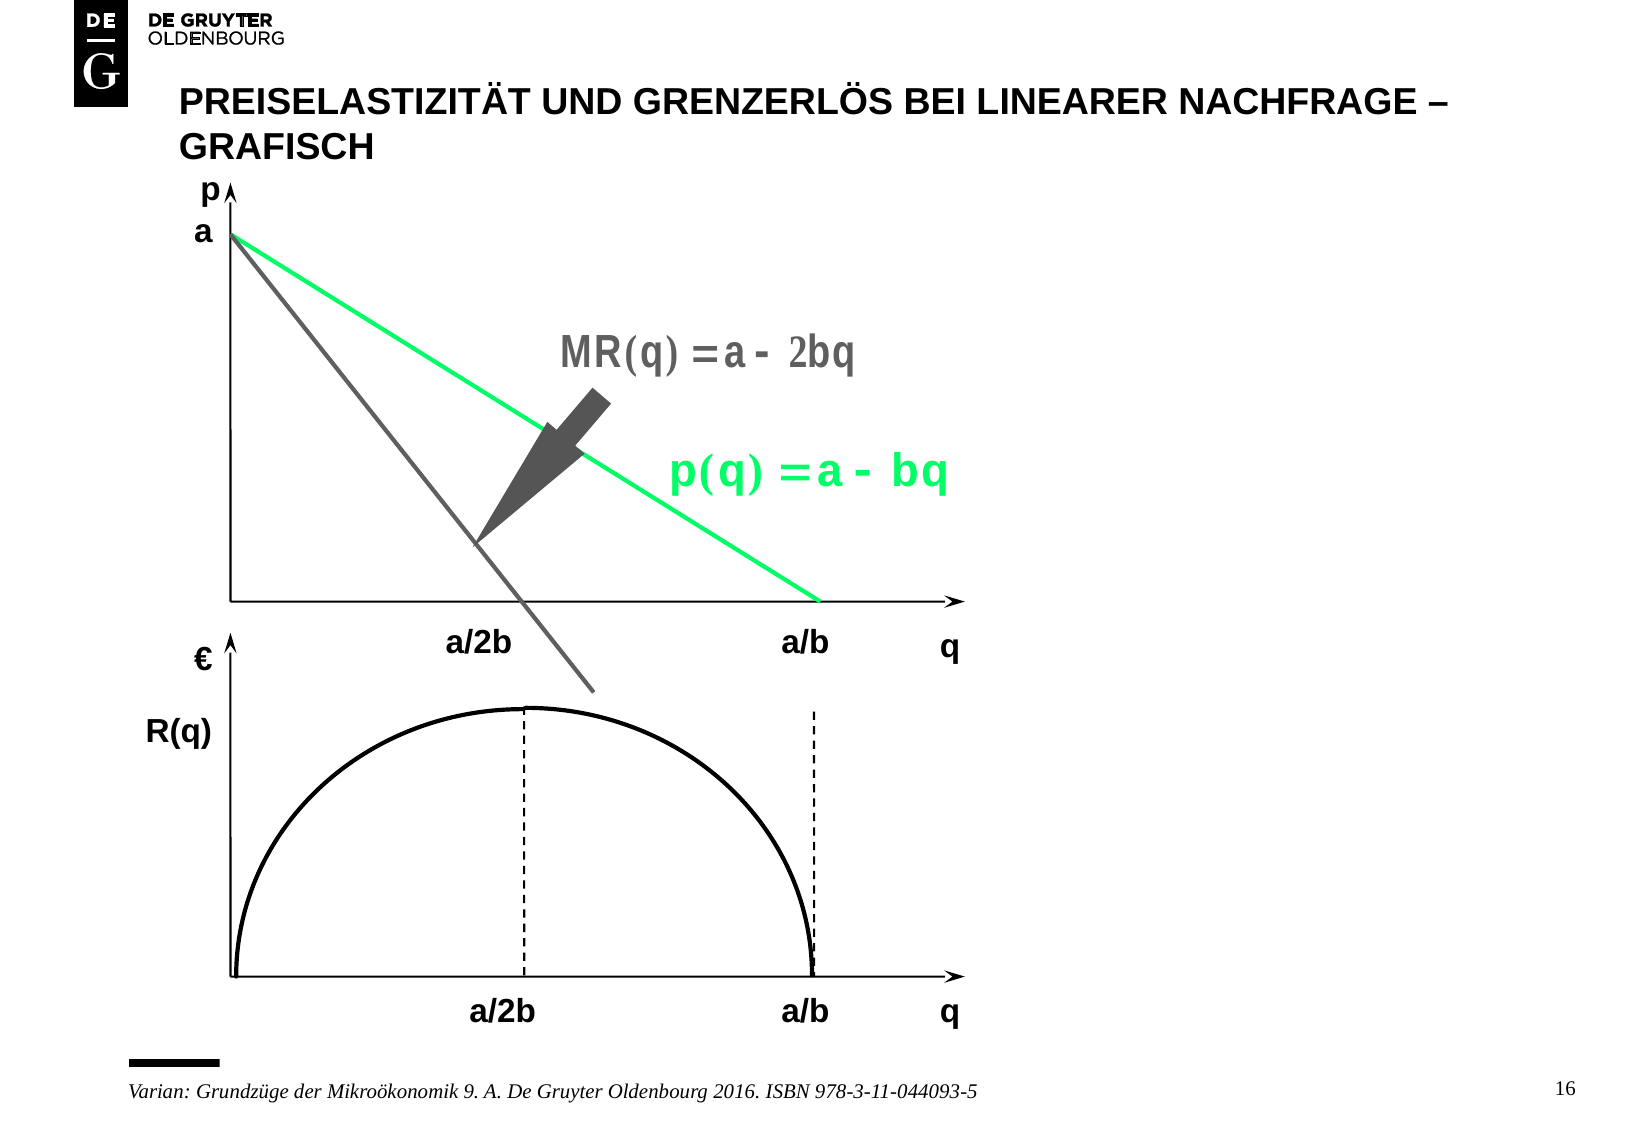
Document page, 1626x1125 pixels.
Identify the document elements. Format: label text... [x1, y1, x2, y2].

text_box q [924, 616, 976, 672]
text_box [525, 707, 813, 976]
text_box p [185, 159, 236, 215]
title PREISELASTIZITÄT UND GRENZERLÖS BEI LINEARER NACHFRAGE – grafisch [178, 76, 1606, 160]
text_box [472, 387, 612, 548]
text_box [228, 632, 237, 654]
text_box R(q) [130, 701, 228, 757]
text_box [944, 970, 965, 981]
text_box [236, 709, 523, 977]
text_box a/2b [454, 981, 552, 1037]
text_box a [179, 201, 228, 257]
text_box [668, 447, 951, 499]
text_box a/b [766, 981, 845, 1037]
text_box [944, 595, 965, 608]
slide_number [128, 1077, 1539, 1108]
text_box a/2b [430, 612, 528, 668]
text_box € [179, 629, 228, 685]
text_box q [924, 981, 976, 1037]
text_box a/b [766, 612, 845, 668]
slide_number 16 [1554, 1074, 1614, 1104]
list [559, 329, 857, 380]
